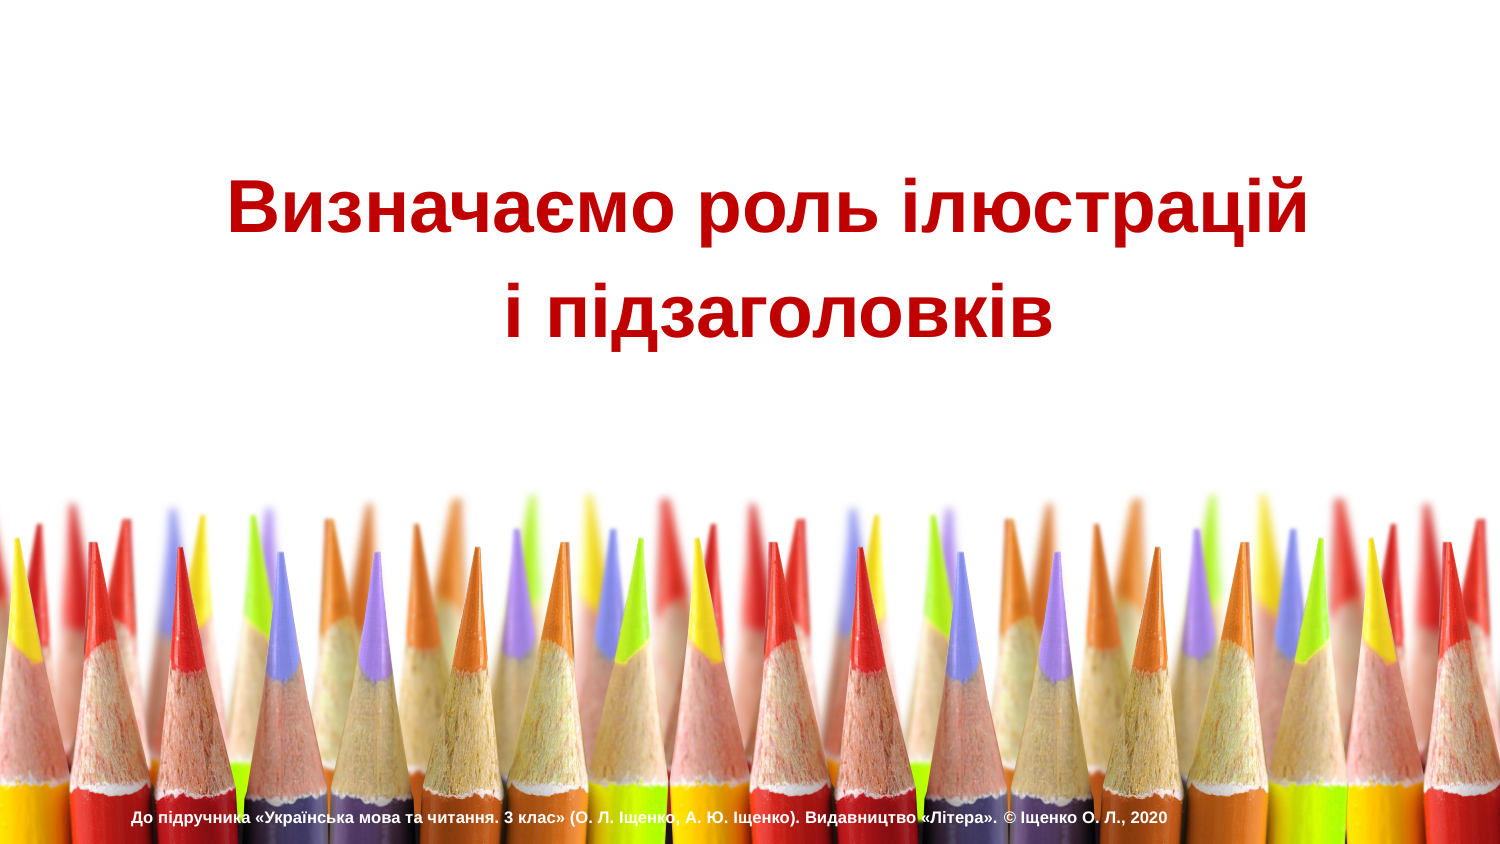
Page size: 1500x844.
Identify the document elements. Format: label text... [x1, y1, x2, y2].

text_box До підручника «Українська мова та читання. 3 клас» (О. Л. Іщенко, А. Ю. Іщенко). Видавництво «Літера». © Іщенко О. Л., 2020 [0, 799, 1400, 844]
list Визначаємо роль ілюстрацій і підзаголовків [29, 185, 1500, 325]
picture [0, 484, 1500, 844]
